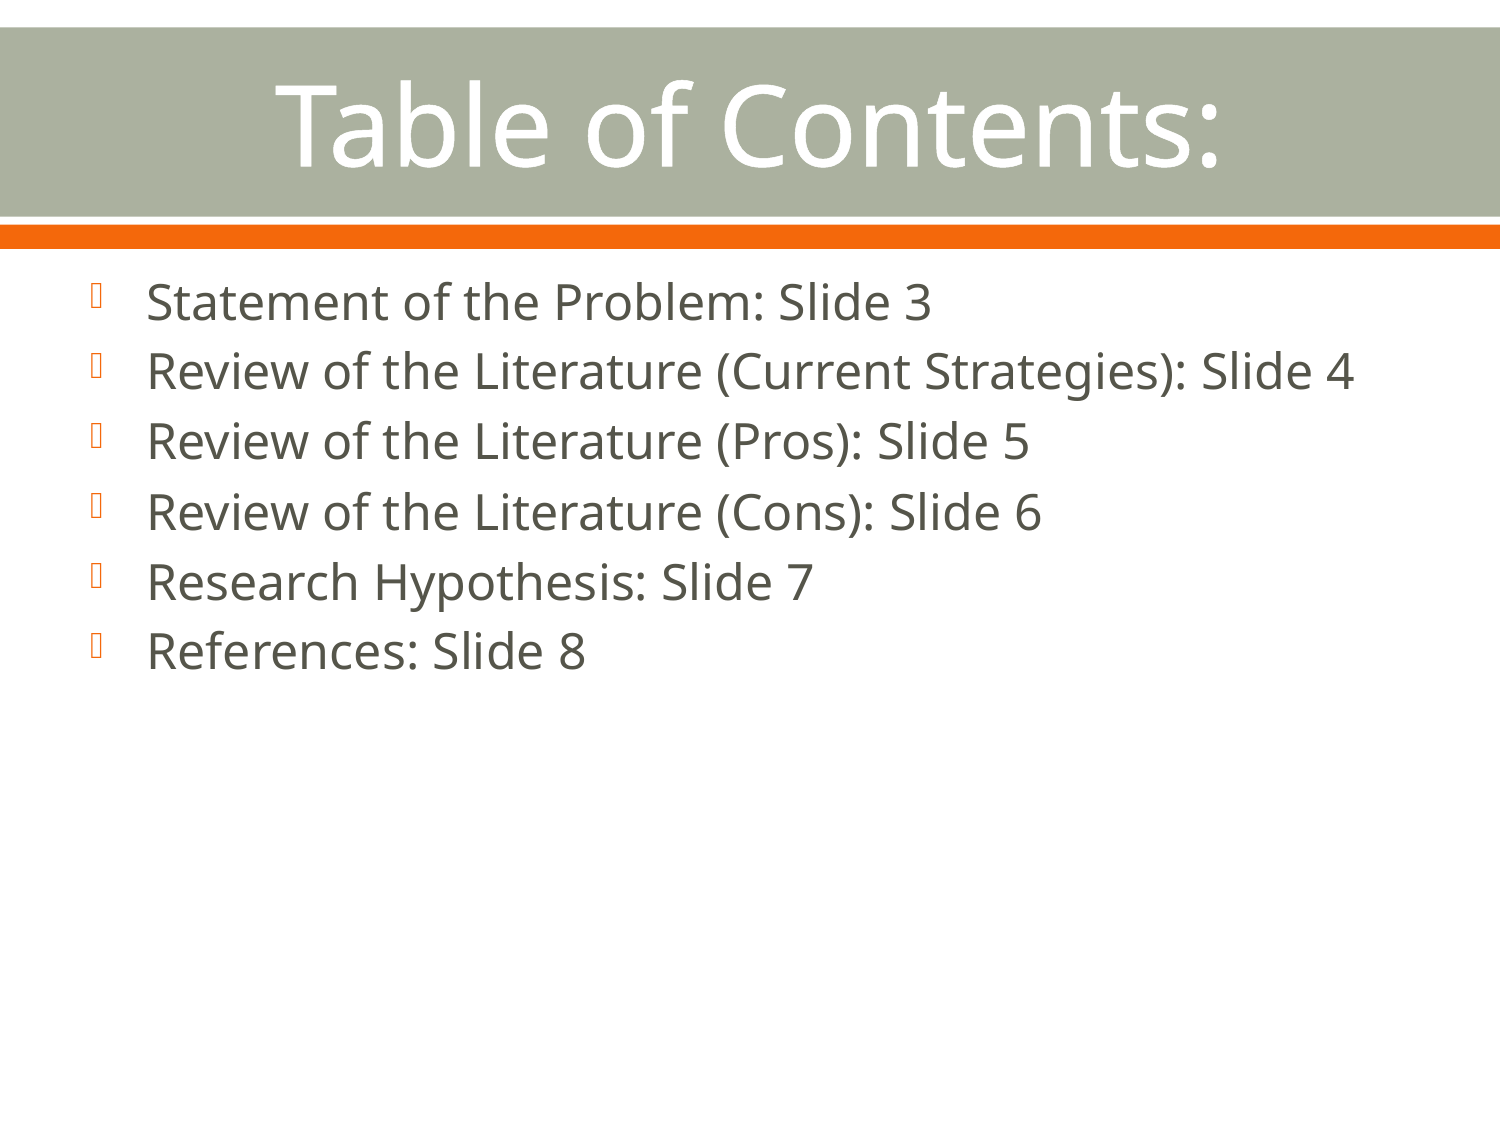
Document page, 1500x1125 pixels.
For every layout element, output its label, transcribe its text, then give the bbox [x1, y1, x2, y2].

list Statement of the Problem: Slide 3 Review of the Literature (Current Strategies): Slide 4 Review of the Literature (Pros): Slide 5 Review of the Literature (Cons): Slide 6 Research Hypothesis: Slide 7 References: Slide 8 [75, 262, 1425, 1005]
title Table of Contents: [75, 29, 1425, 213]
